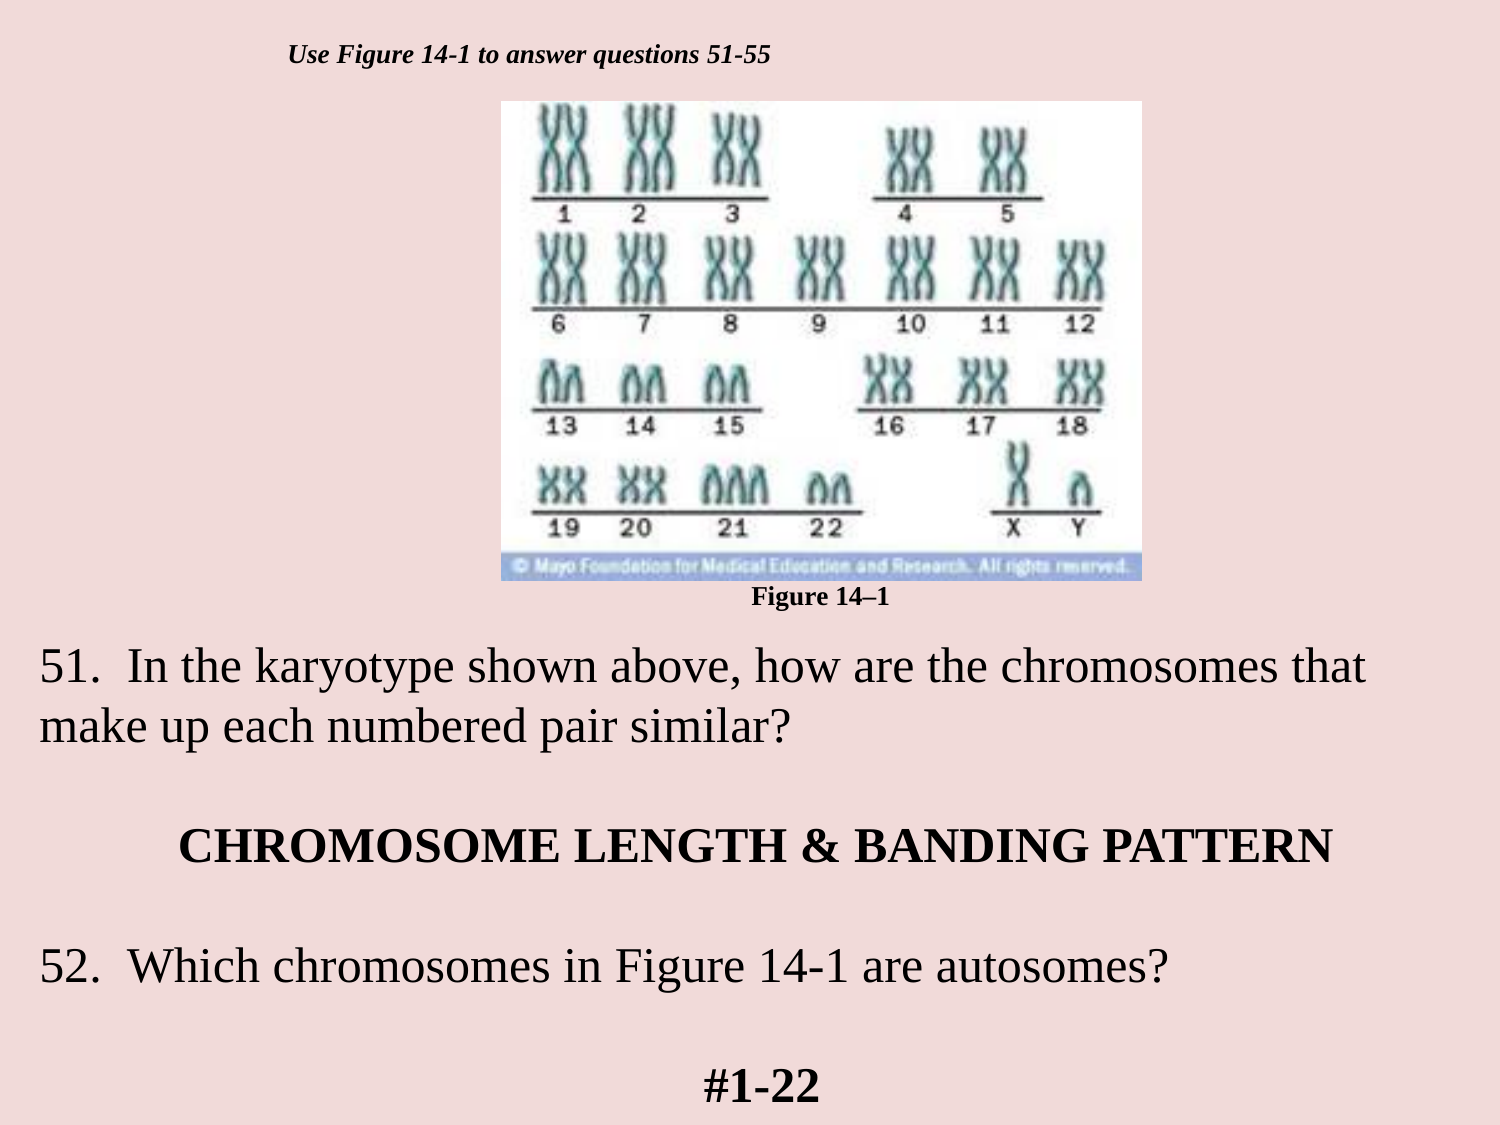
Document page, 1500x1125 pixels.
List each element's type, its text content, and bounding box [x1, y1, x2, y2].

text_box 51. In the karyotype shown above, how are the chromosomes that make up each numbered pair similar? CHROMOSOME LENGTH & BANDING PATTERN 52. Which chromosomes in Figure 14-1 are autosomes? #1-22 [24, 624, 1500, 1120]
picture [287, 37, 1353, 613]
